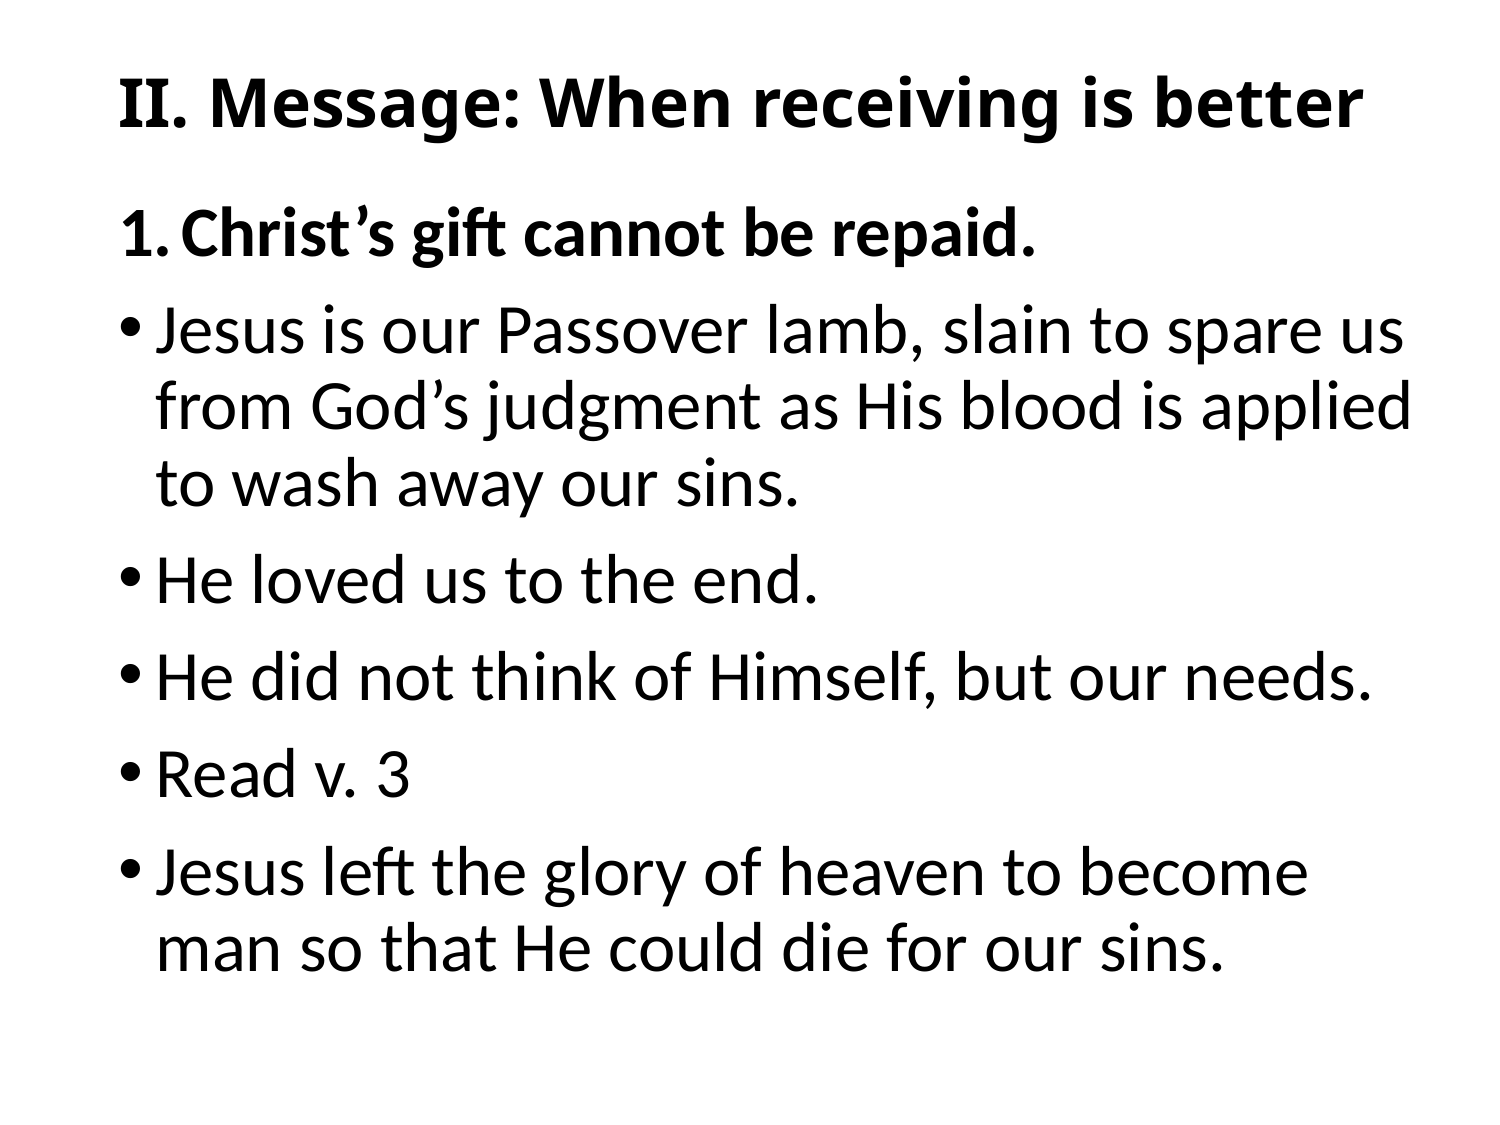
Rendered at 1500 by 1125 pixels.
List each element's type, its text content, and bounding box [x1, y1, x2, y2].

list Christ’s gift cannot be repaid. Jesus is our Passover lamb, slain to spare us from God’s judgment as His blood is applied to wash away our sins. He loved us to the end. He did not think of Himself, but our needs. Read v. 3 Jesus left the glory of heaven to become man so that He could die for our sins. [103, 187, 1452, 762]
title II. Message: When receiving is better [103, 24, 1397, 187]
